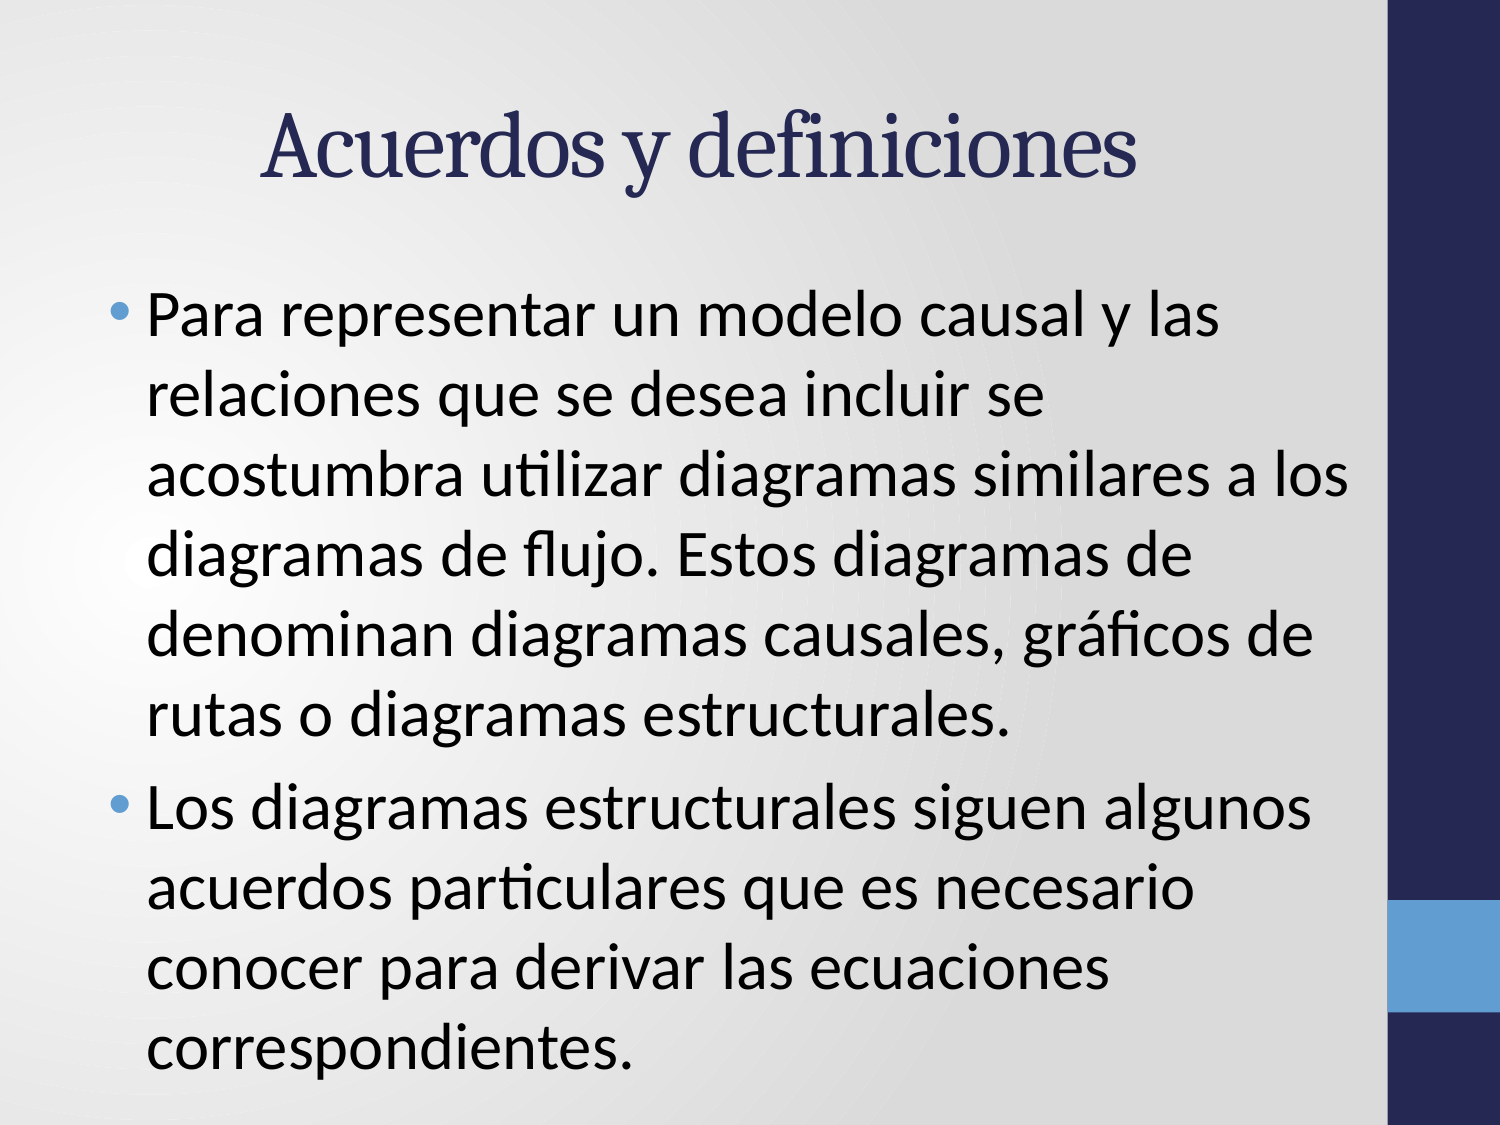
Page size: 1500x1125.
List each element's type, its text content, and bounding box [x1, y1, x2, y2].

list Para representar un modelo causal y las relaciones que se desea incluir se acostumbra utilizar diagramas similares a los diagramas de flujo. Estos diagramas de denominan diagramas causales, gráficos de rutas o diagramas estructurales. Los diagramas estructurales siguen algunos acuerdos particulares que es necesario conocer para derivar las ecuaciones correspondientes. [75, 262, 1376, 1050]
title Acuerdos y definiciones [75, 45, 1325, 233]
